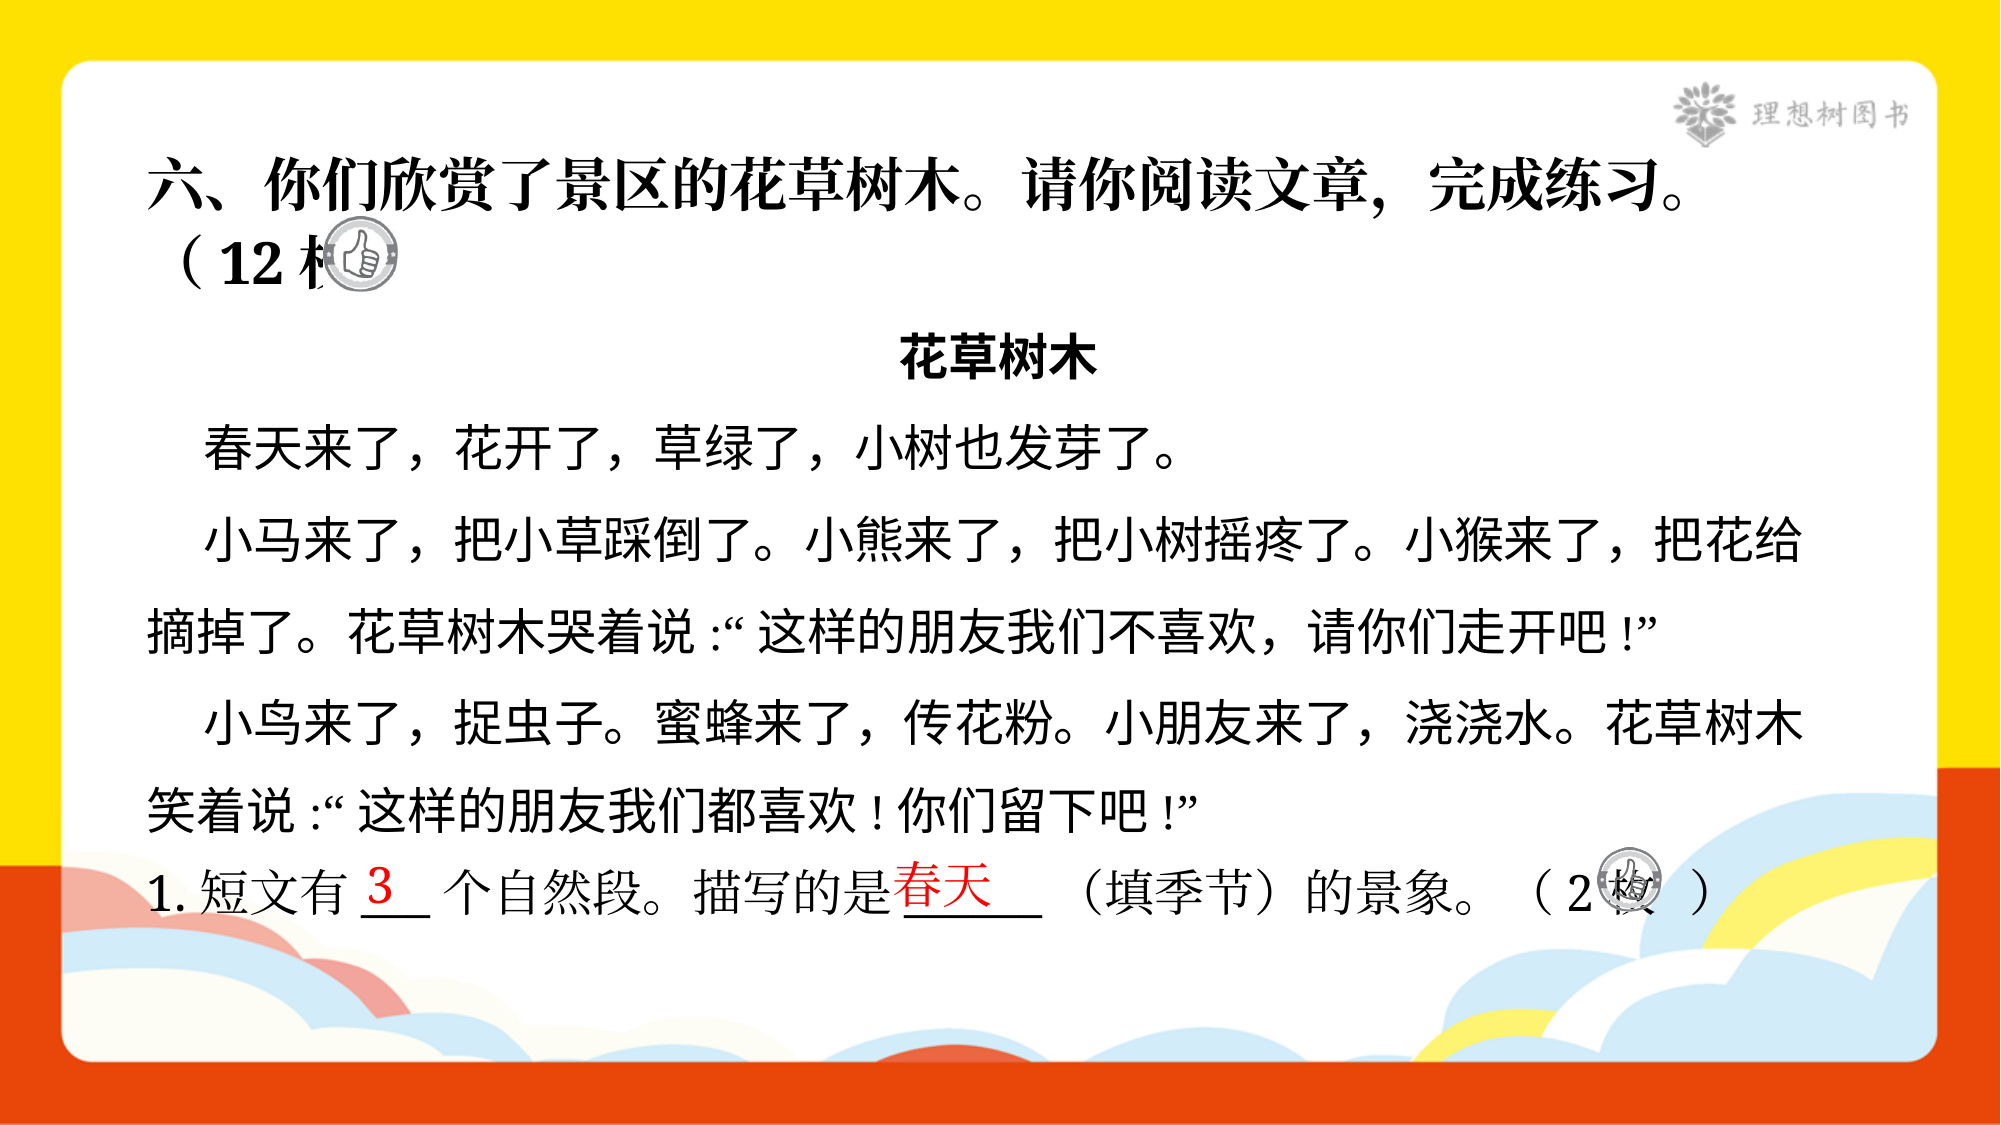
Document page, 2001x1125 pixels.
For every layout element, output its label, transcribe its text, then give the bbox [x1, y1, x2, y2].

picture [0, 0, 2000, 1125]
text_box 春天 [874, 825, 1011, 904]
text_box 1.短文有___个自然段。描写的是______（填季节）的景象。（2枚 ） [146, 833, 1851, 912]
text_box 花草树木 春天来了，花开了，草绿了，小树也发芽了。 小马来了，把小草踩倒了。小熊来了，把小树摇疼了。小猴来了，把花给 摘掉了。花草树木哭着说:“这样的朋友我们不喜欢，请你们走开吧!” 小鸟来了，捉虫子。蜜蜂来了，传花粉。小朋友来了，浇浇水。花草树木 笑着说:“这样的朋友我们都喜欢!你们留下吧!” [146, 293, 1851, 830]
text_box 3 [349, 825, 411, 904]
text_box 六、你们欣赏了景区的花草树木。请你阅读文章，完成练习。 （12枚 ） [146, 146, 1851, 293]
